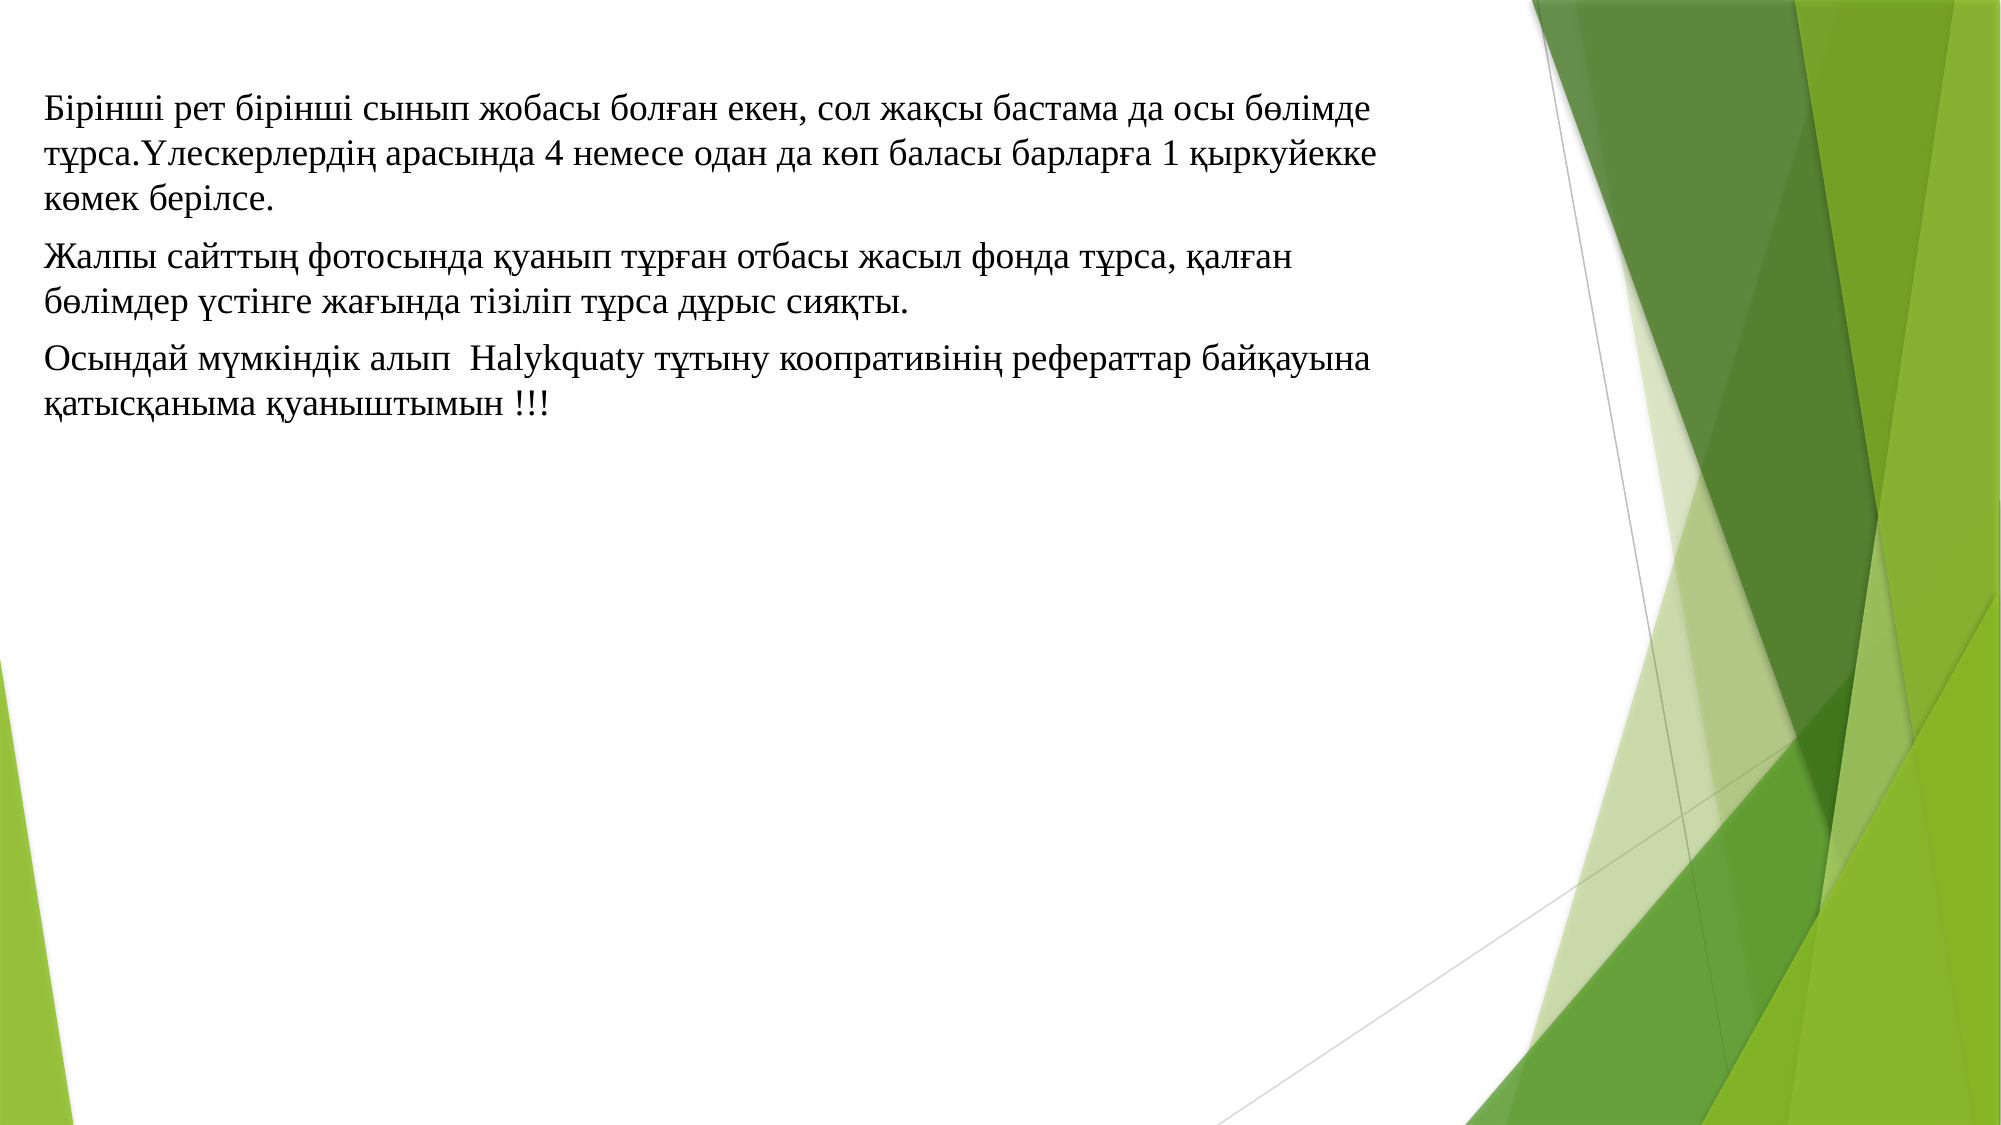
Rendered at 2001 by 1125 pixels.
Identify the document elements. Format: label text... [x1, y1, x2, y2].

text_box Бірінші рет бірінші сынып жобасы болған екен, сол жақсы бастама да осы бөлімде тұрса.Үлескерлердің арасында 4 немесе одан да көп баласы барларға 1 қыркуйекке көмек берілсе. Жалпы сайттың фотосында қуанып тұрған отбасы жасыл фонда тұрса, қалған бөлімдер үстінге жағында тізіліп тұрса дұрыс сияқты. Осындай мүмкіндік алып Halykquaty тұтыну коопративінің рефераттар байқауына қатысқаныма қуаныштымын !!! [29, 75, 1410, 431]
